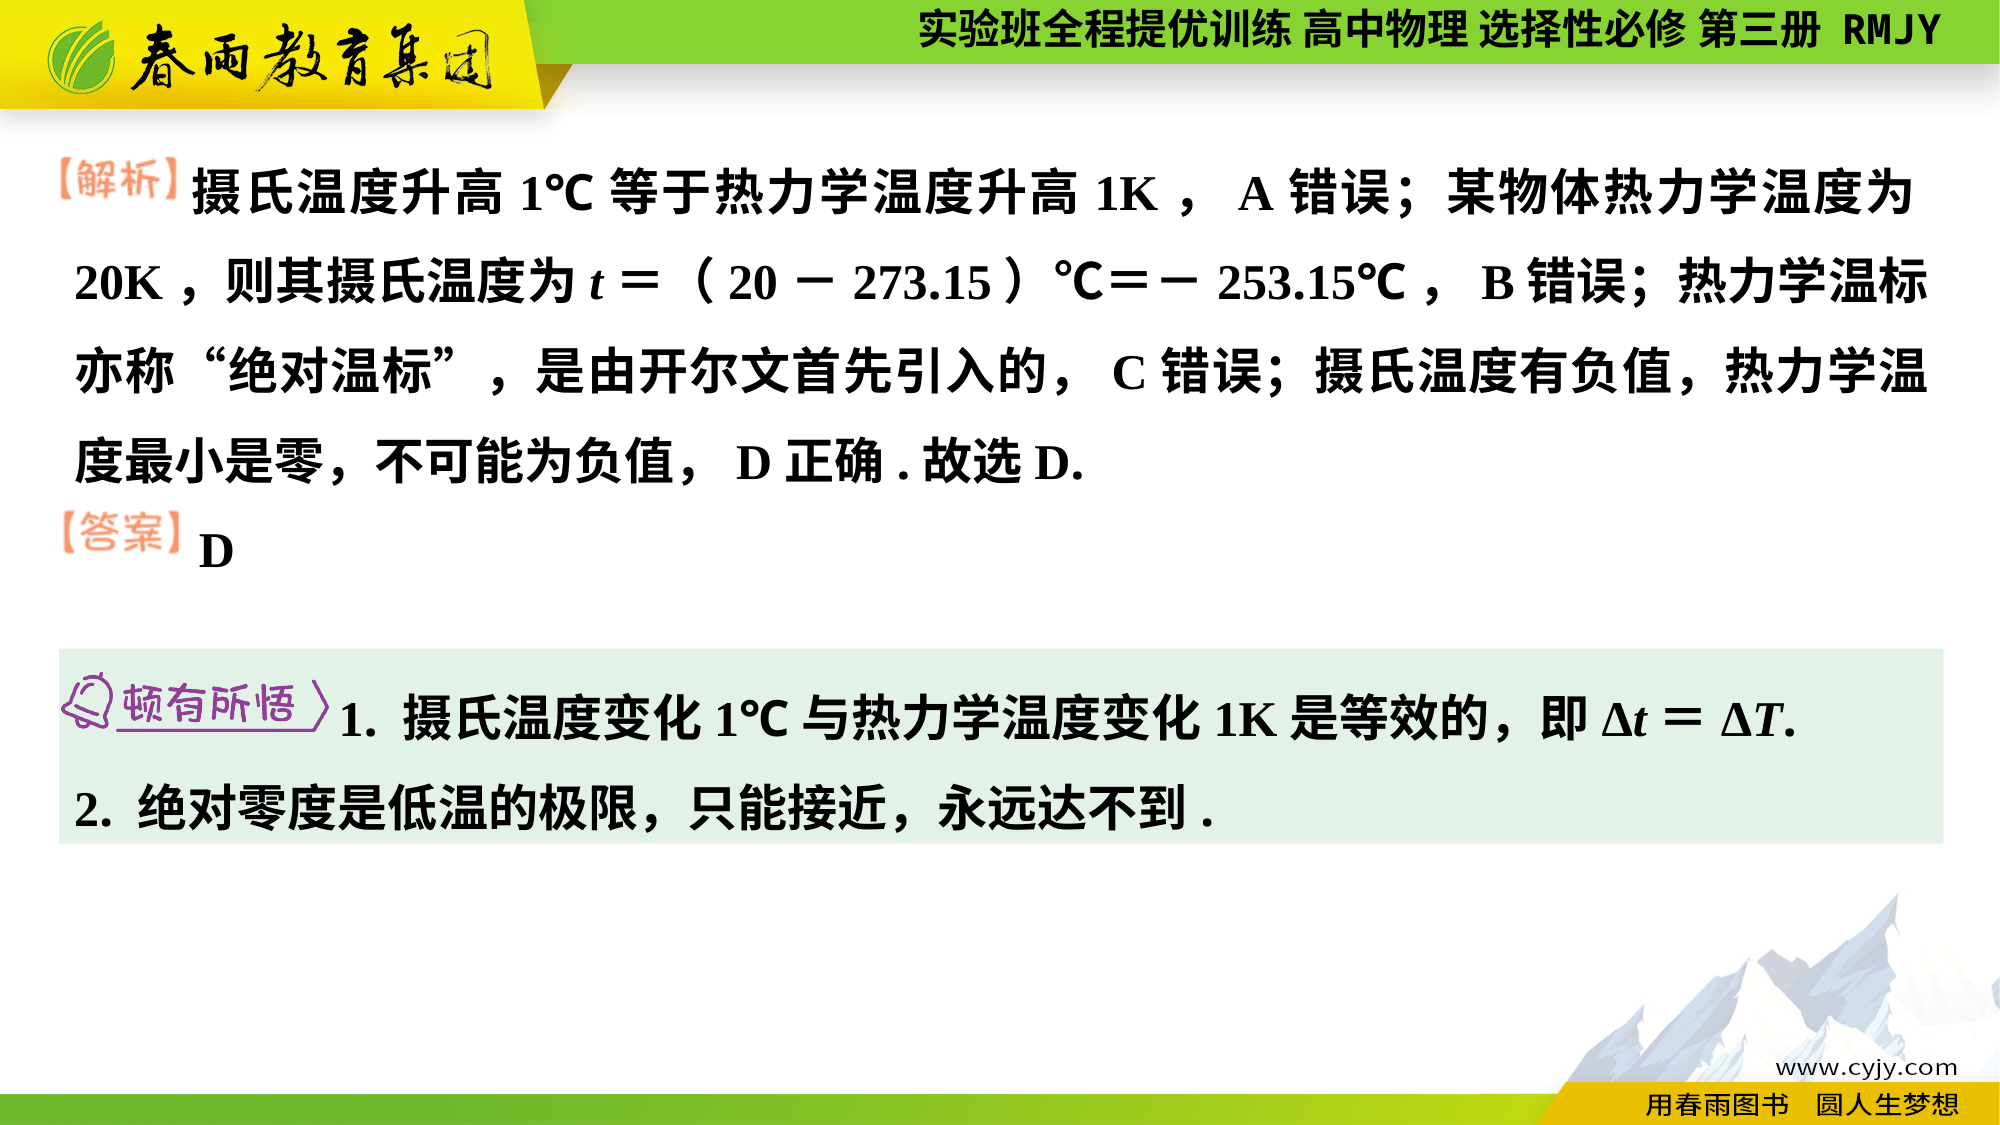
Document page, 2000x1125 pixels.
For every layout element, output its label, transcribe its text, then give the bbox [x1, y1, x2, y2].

list 摄氏温度升高1℃等于热力学温度升高1K，A错误；某物体热力学温度为20K，则其摄氏温度为t＝（20－273.15）℃＝－253.15℃，B错误；热力学温标亦称“绝对温标”，是由开尔文首先引入的，C错误；摄氏温度有负值，热力学温度最小是零，不可能为负值，D正确.故选D. [59, 122, 1944, 490]
text_box D [59, 479, 268, 585]
picture [0, 0, 2000, 1125]
text_box 1. 摄氏温度变化1℃与热力学温度变化1K是等效的，即Δt＝ΔT. 2. 绝对零度是低温的极限，只能接近，永远达不到. [59, 648, 1944, 844]
